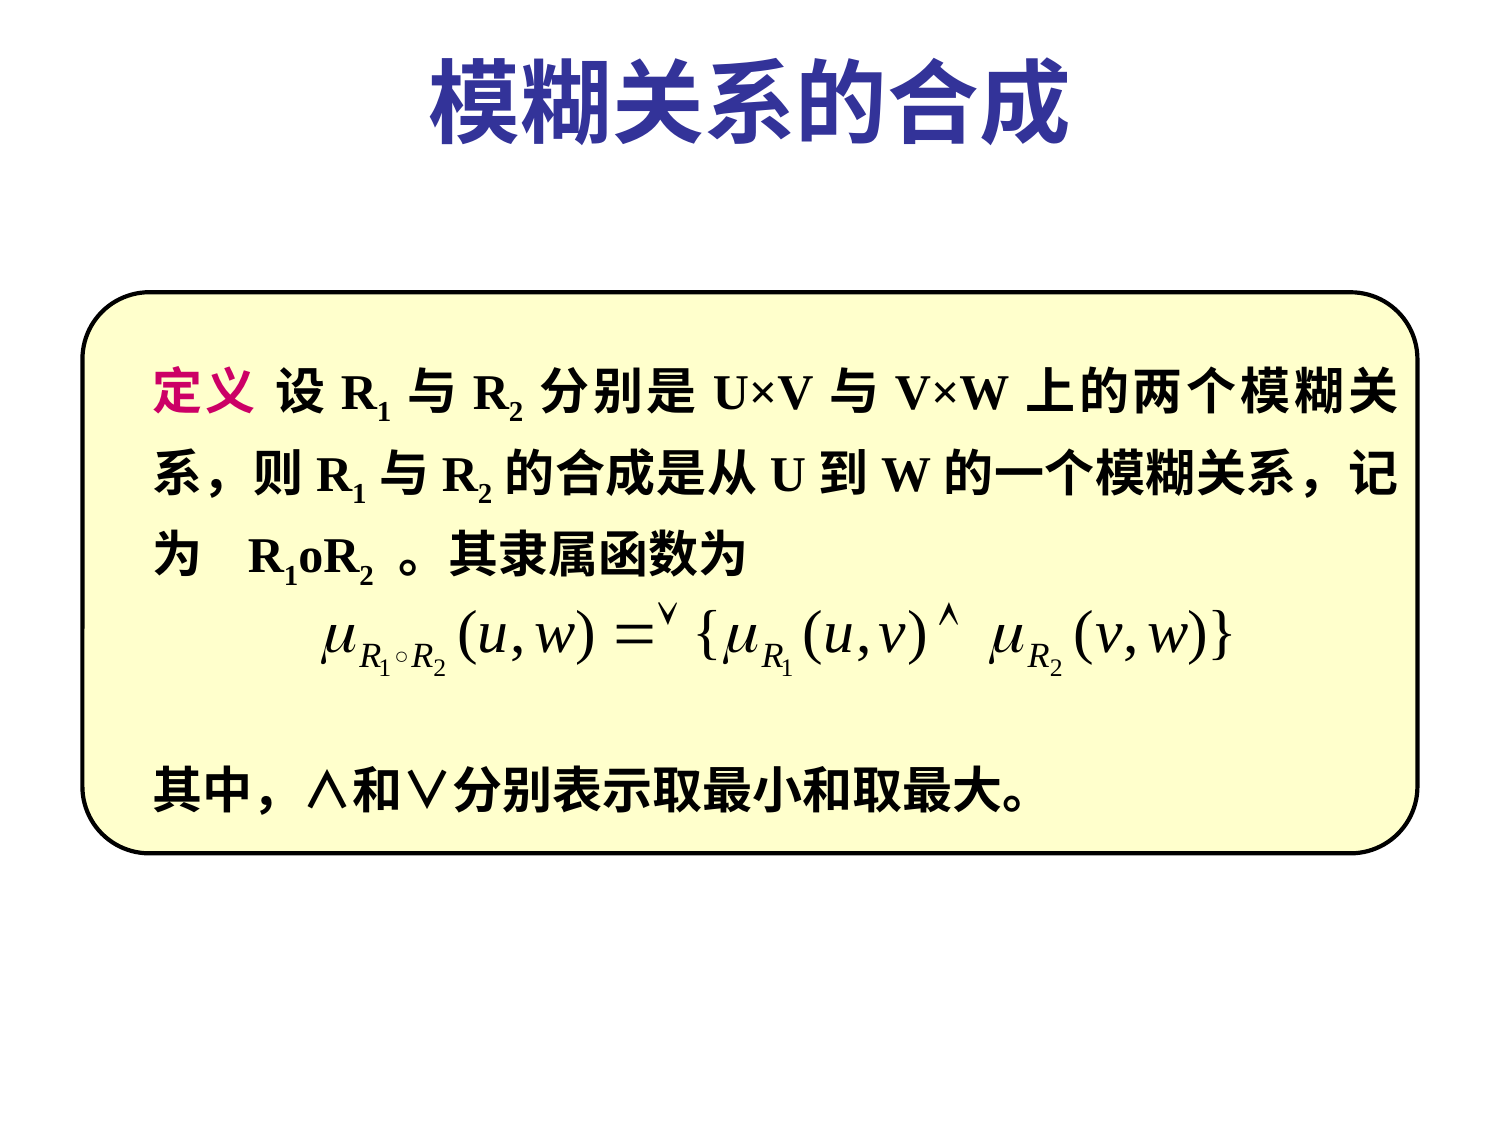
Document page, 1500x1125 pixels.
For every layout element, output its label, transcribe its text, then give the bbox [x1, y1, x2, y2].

text_box 模糊关系的合成 [88, 36, 1412, 162]
text_box [80, 290, 1420, 856]
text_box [308, 591, 1242, 689]
text_box 定义 设R1与R2分别是U×V与V×W上的两个模糊关系，则R1与R2的合成是从U到W的一个模糊关系，记为 R1οR2 。其隶属函数为 其中，∧和∨分别表示取最小和取最大。 [137, 338, 1414, 827]
